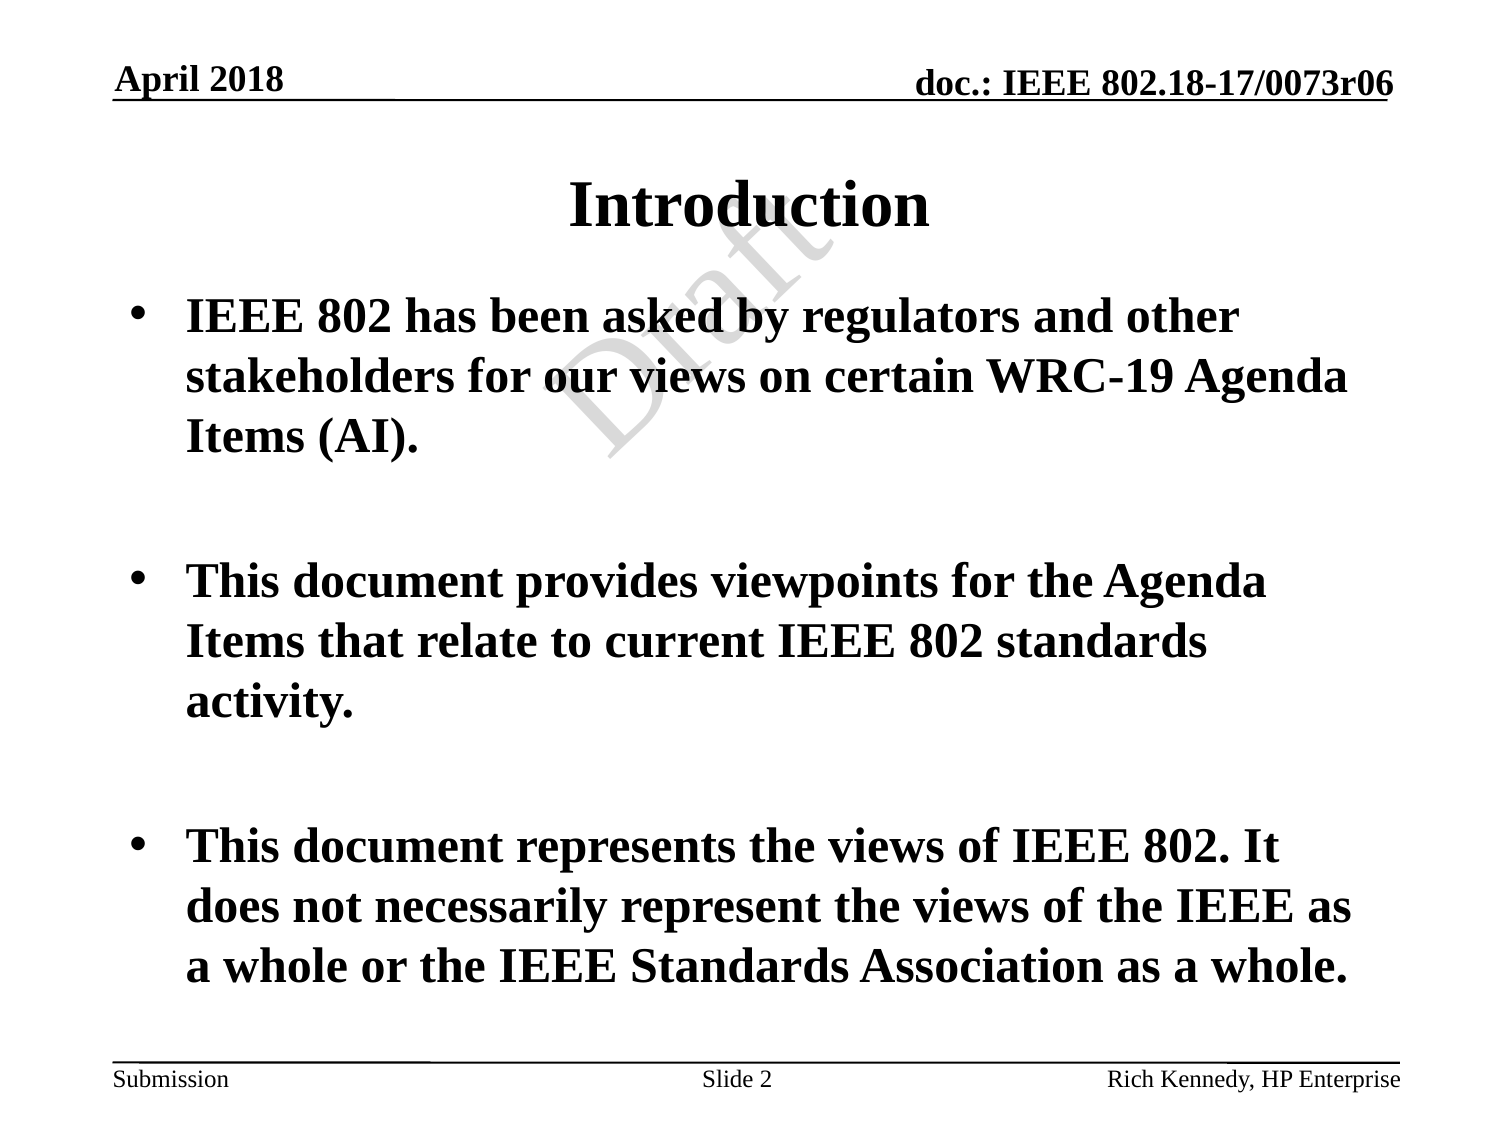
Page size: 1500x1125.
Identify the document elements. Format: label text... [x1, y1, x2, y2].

slide_number Slide 2 [674, 1061, 800, 1123]
list IEEE 802 has been asked by regulators and other stakeholders for our views on certain WRC-19 Agenda Items (AI). This document provides viewpoints for the Agenda Items that relate to current IEEE 802 standards activity. This document represents the views of IEEE 802. It does not necessarily represent the views of the IEEE as a whole or the IEEE Standards Association as a whole. [114, 274, 1390, 983]
title Introduction [112, 112, 1388, 288]
footer Rich Kennedy, HP Enterprise [878, 1061, 1402, 1093]
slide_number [114, 54, 423, 100]
